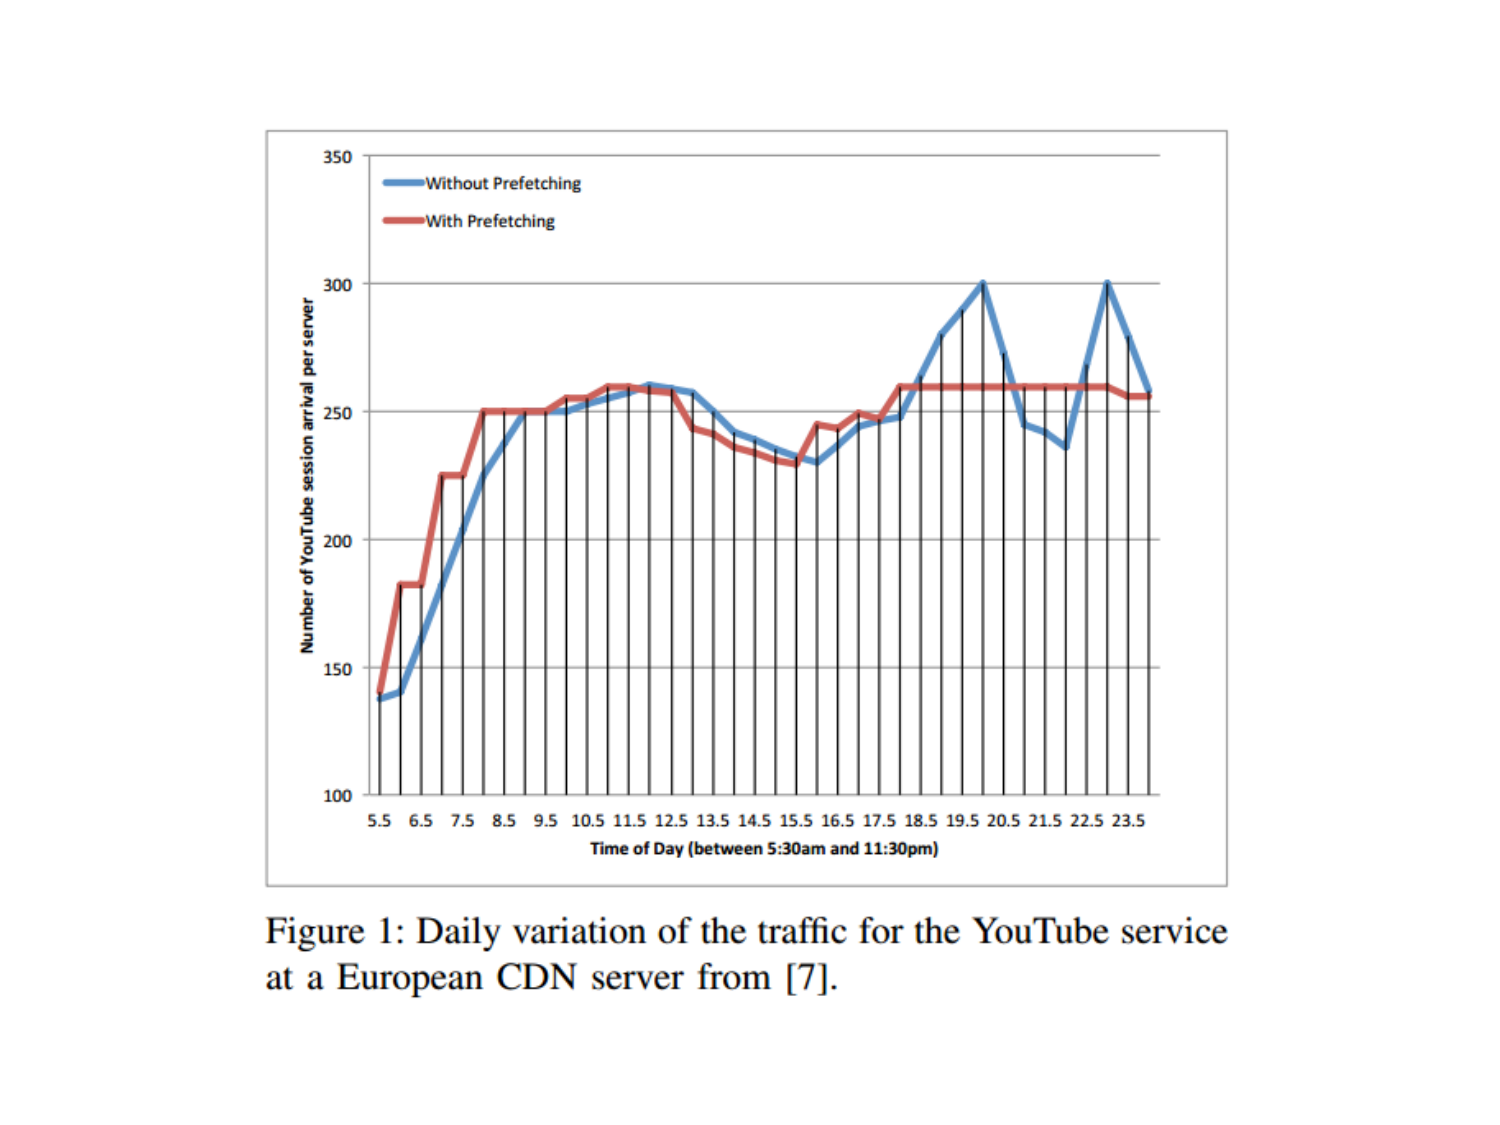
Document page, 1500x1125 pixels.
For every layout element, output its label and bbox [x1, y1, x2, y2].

picture [244, 114, 1256, 1014]
